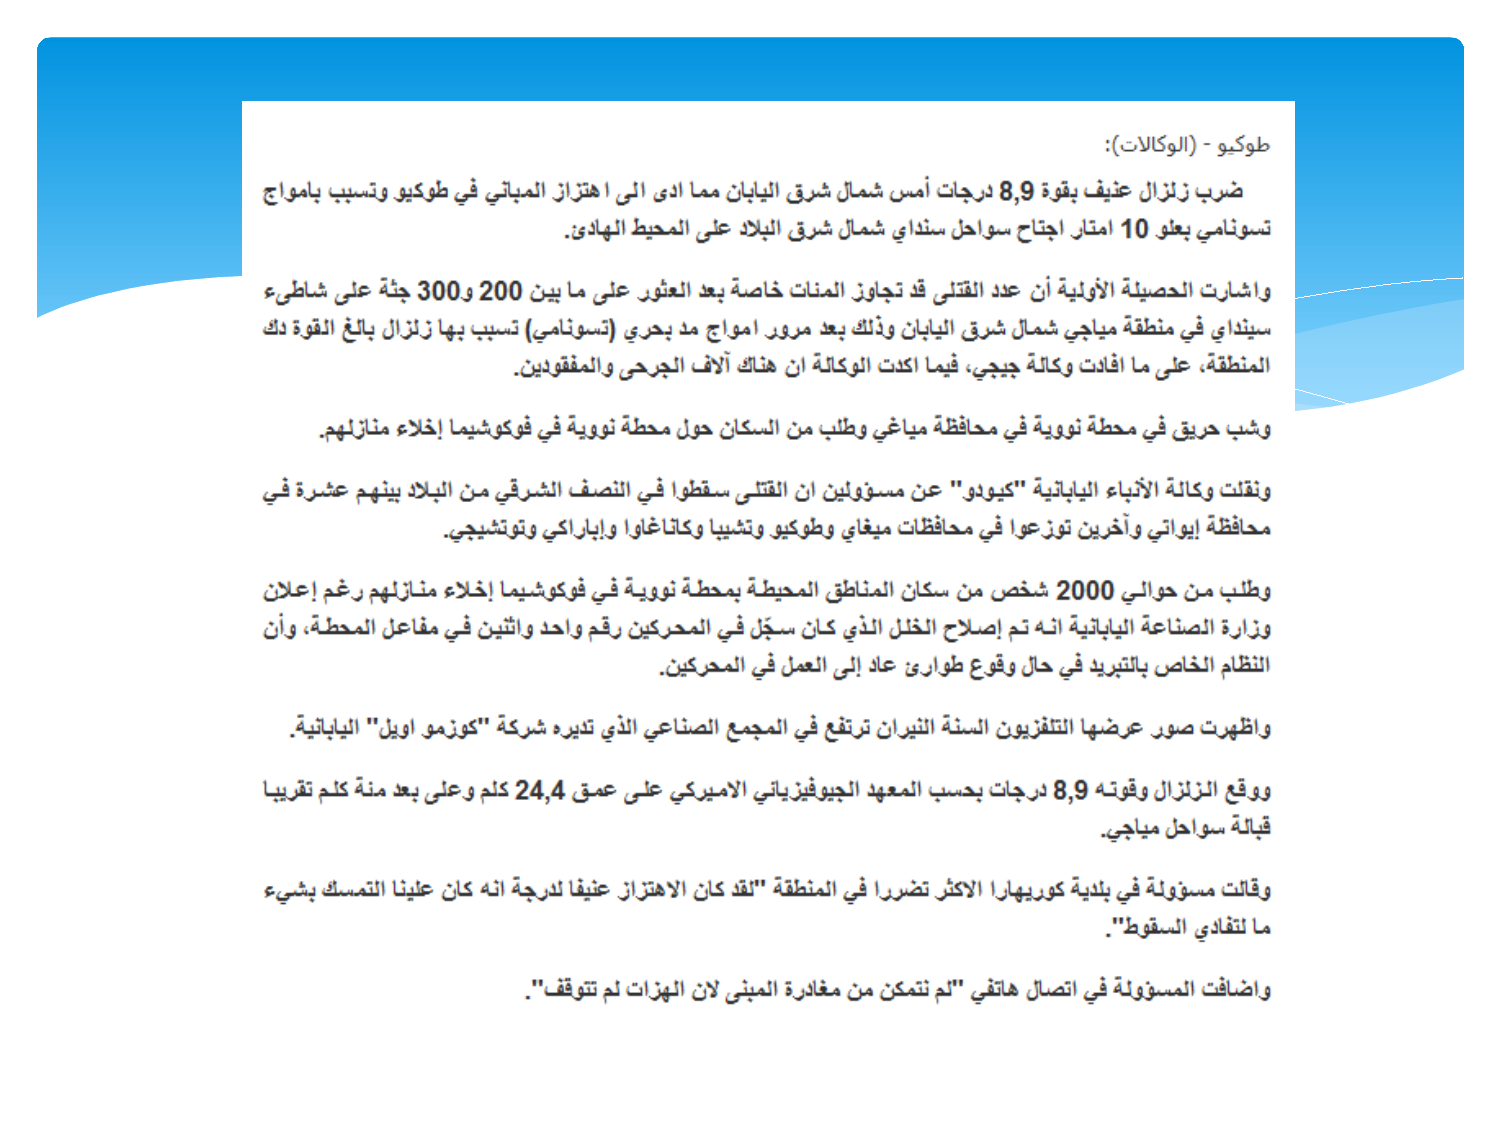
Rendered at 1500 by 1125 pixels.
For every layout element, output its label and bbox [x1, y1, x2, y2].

list [241, 101, 1295, 1029]
